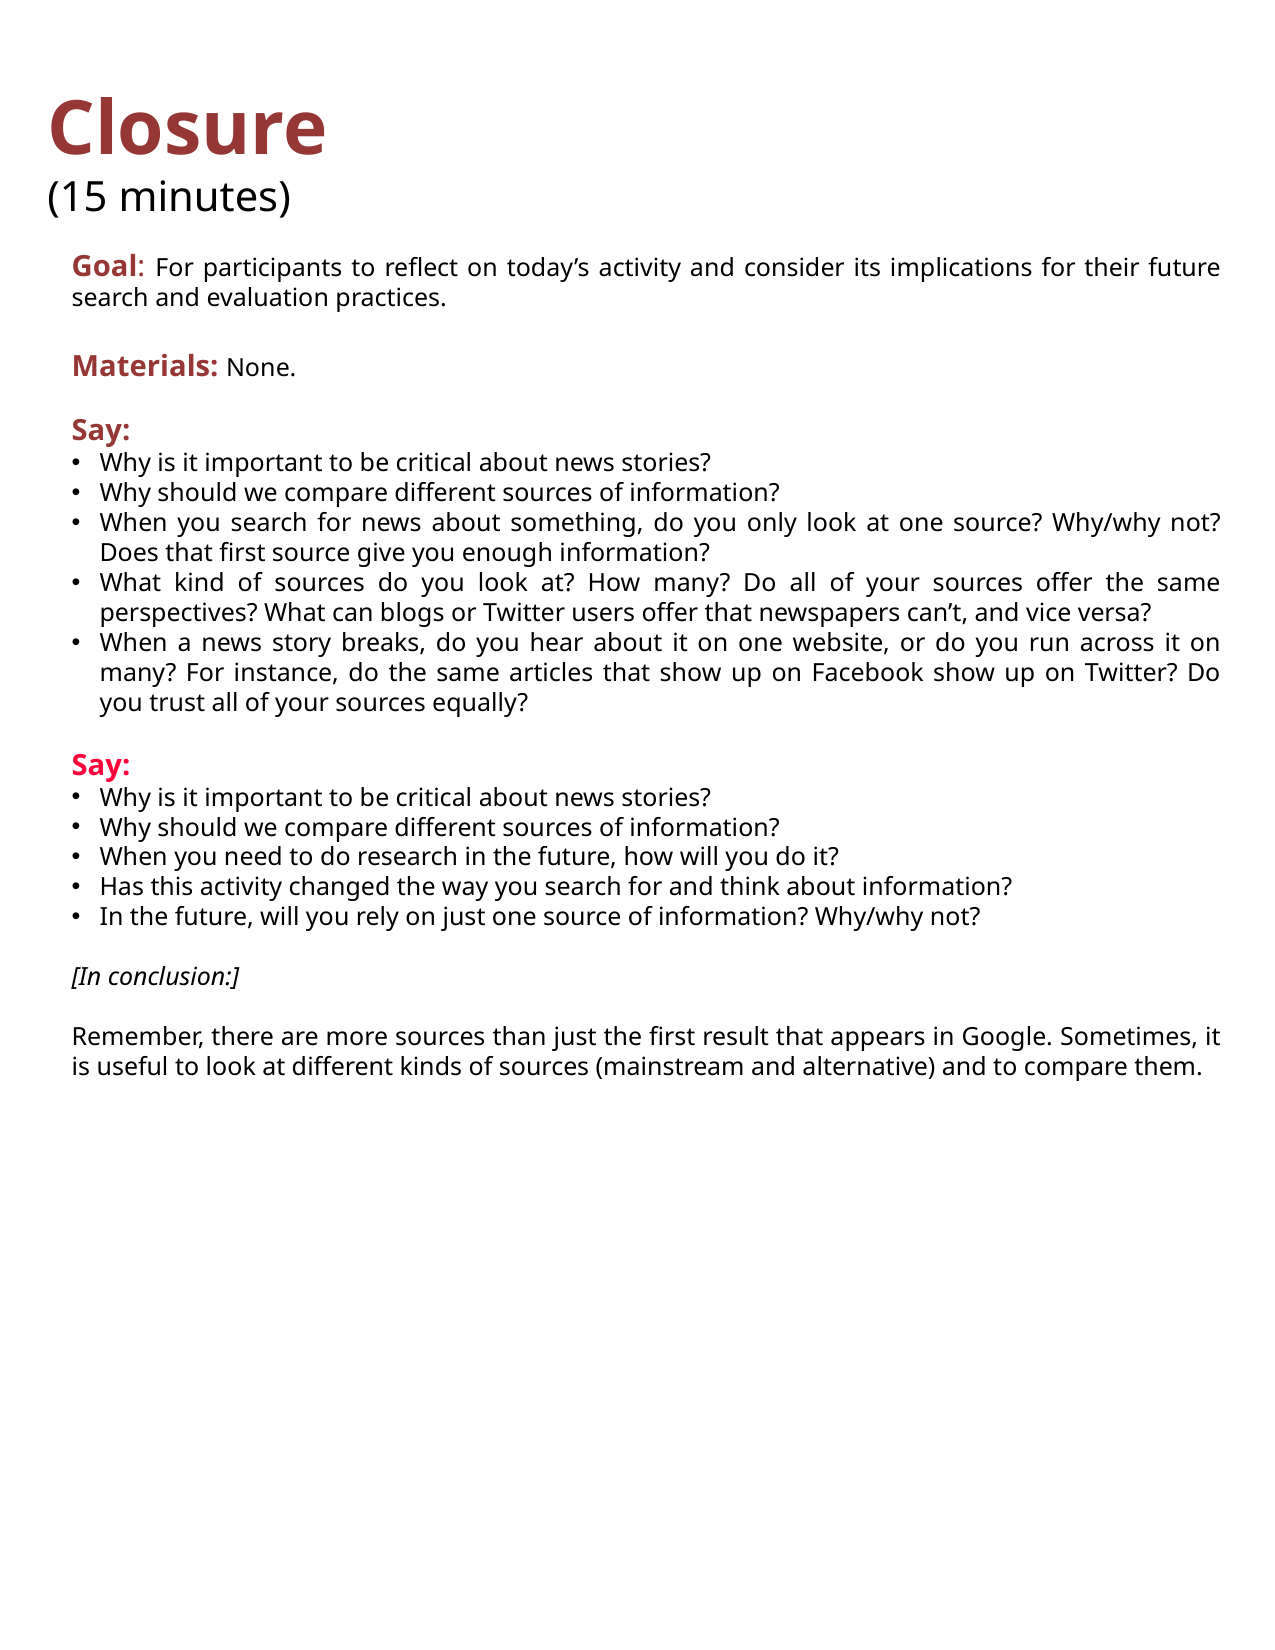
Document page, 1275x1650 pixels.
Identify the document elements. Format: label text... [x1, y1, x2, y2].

text_box Closure (15 minutes) [32, 72, 343, 227]
text_box Goal: For participants to reflect on today’s activity and consider its implications for their future search and evaluation practices. Materials: None. Say: Why is it important to be critical about news stories? Why should we compare different sources of information? When you search for news about something, do you only look at one source? Why/why not? Does that first source give you enough information? What kind of sources do you look at? How many? Do all of your sources offer the same perspectives? What can blogs or Twitter users offer that newspapers can’t, and vice versa? When a news story breaks, do you hear about it on one website, or do you run across it on many? For instance, do the same articles that show up on Facebook show up on Twitter? Do you trust all of your sources equally? Say: Why is it important to be critical about news stories? Why should we compare different sources of information? When you need to do research in the future, how will you do it? Has this activity changed the way you search for and think about information? In the future, will you rely on just one source of information? Why/why not? [In conclusion:] Remember, there are more sources than just the first result that appears in Google. Sometimes, it is useful to look at different kinds of sources (mainstream and alternative) and to compare them. [56, 239, 1238, 1088]
